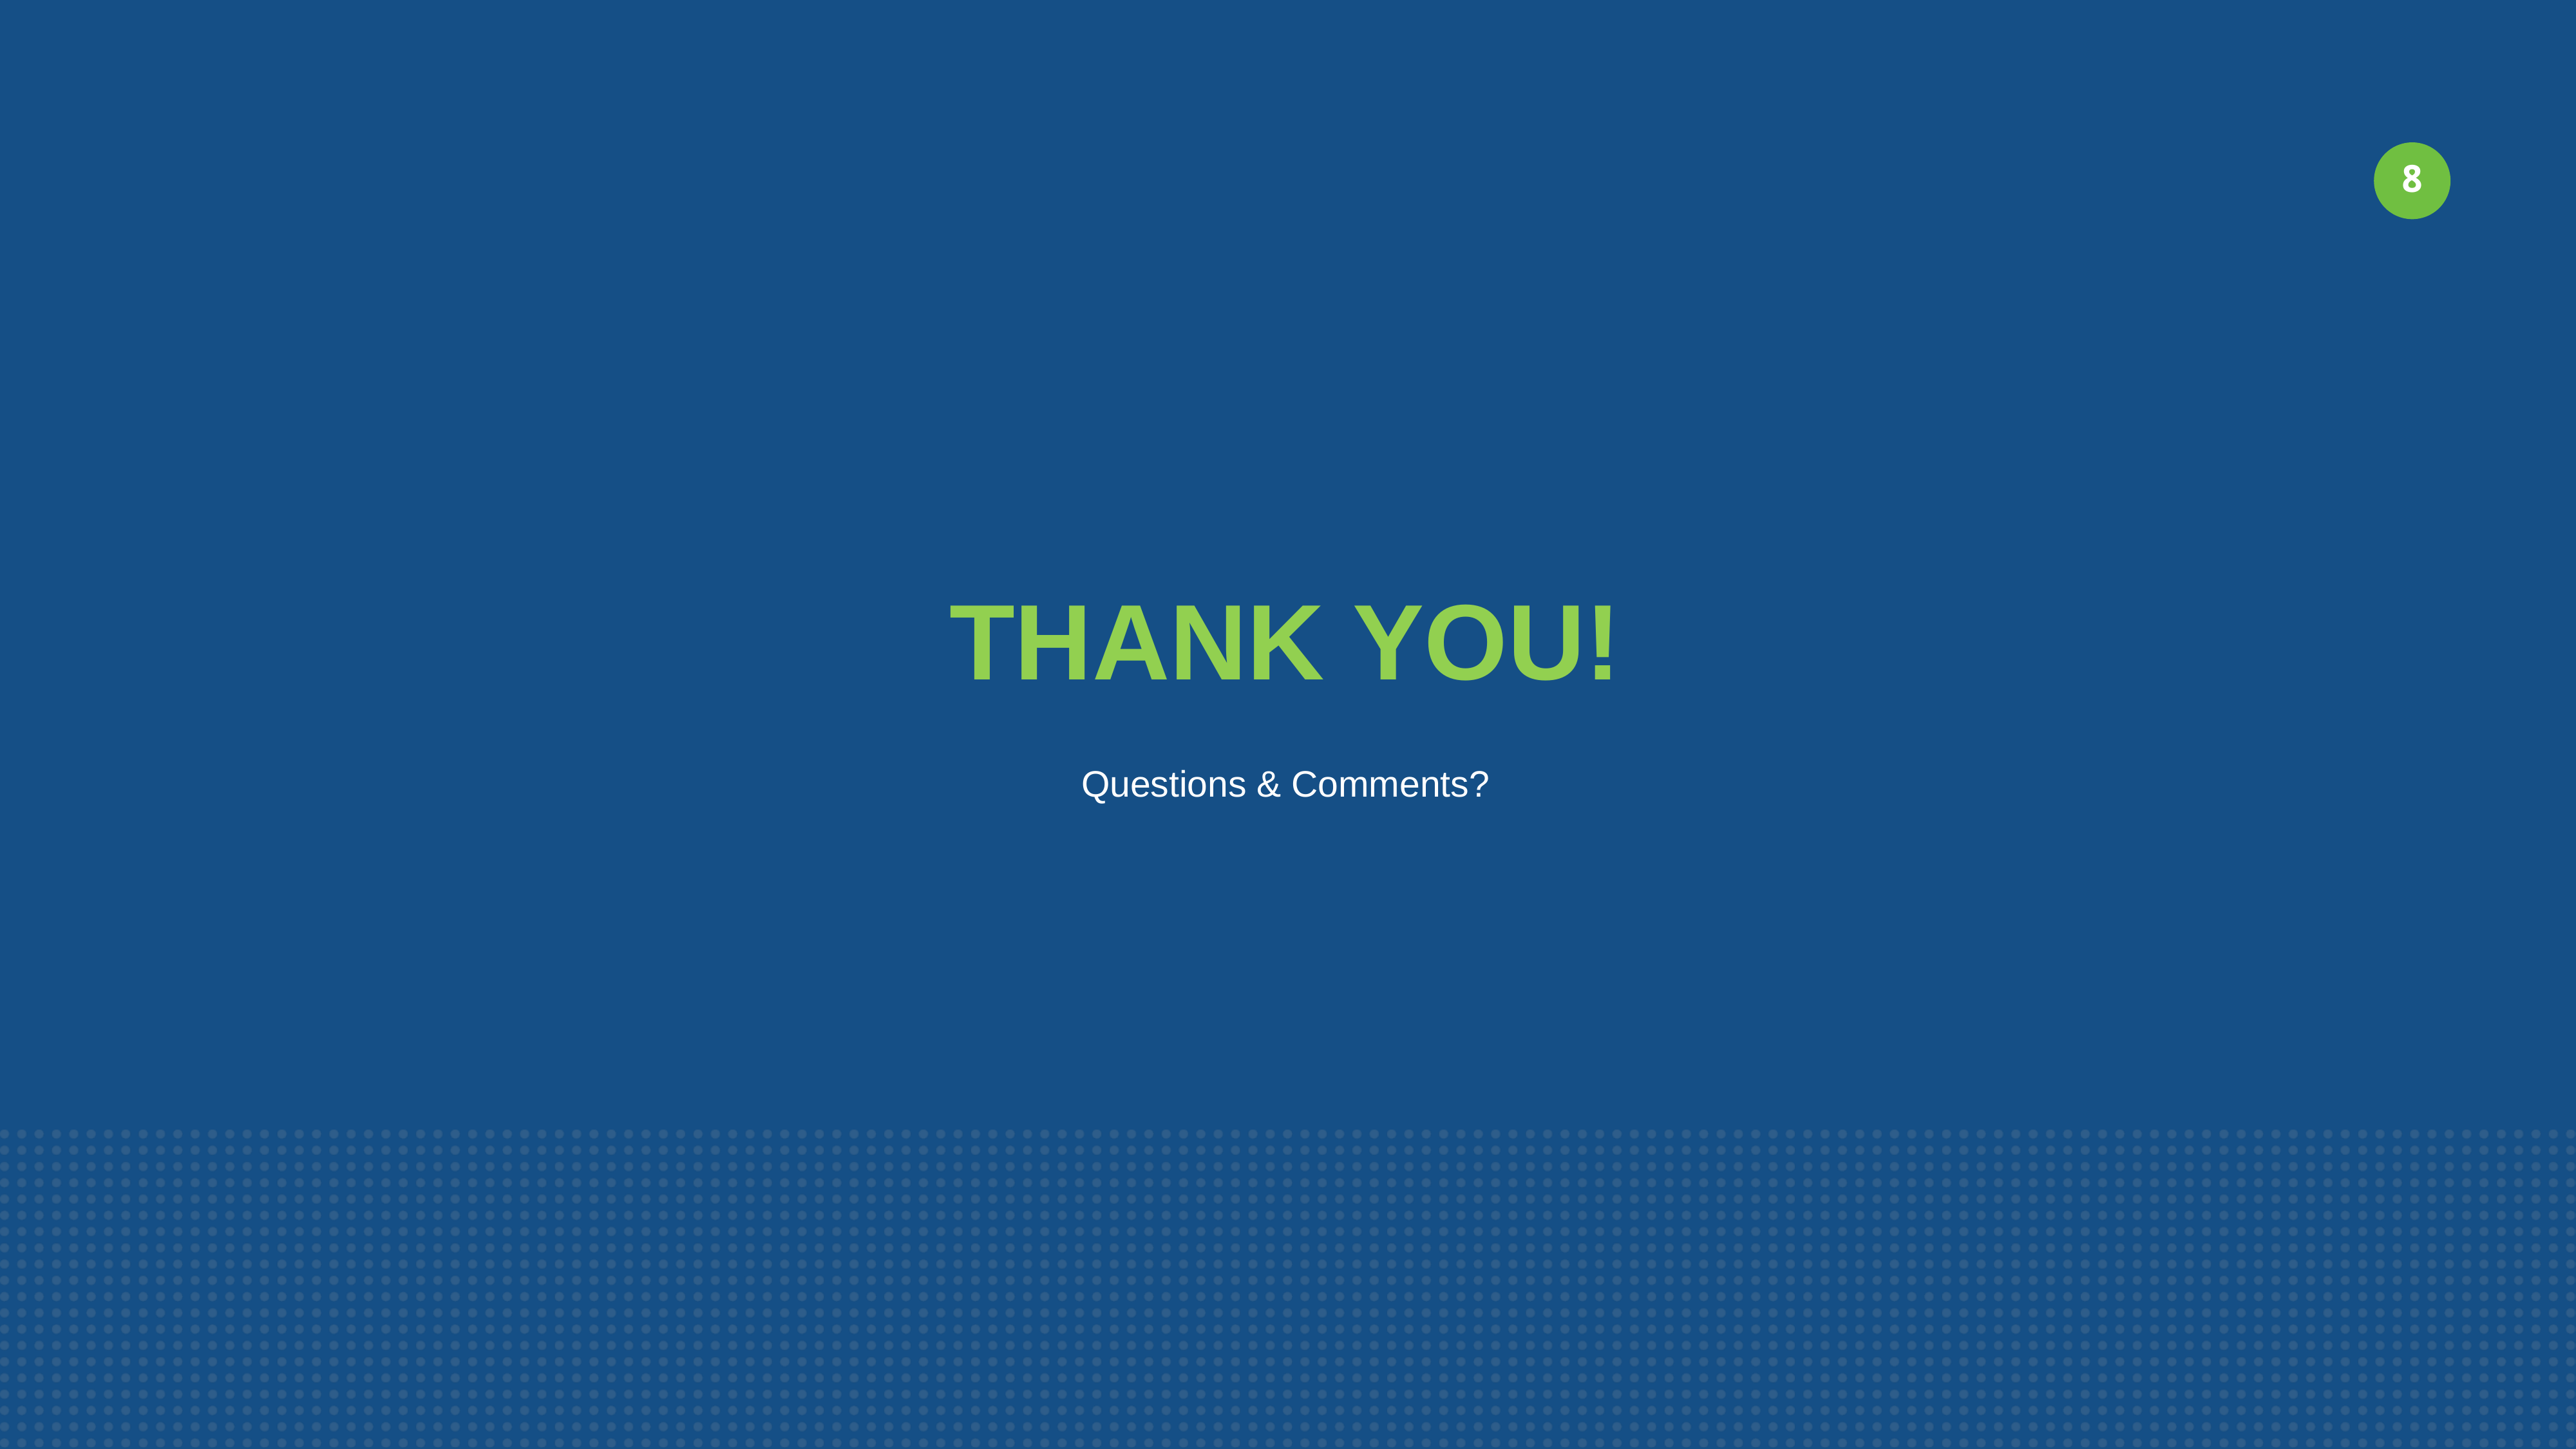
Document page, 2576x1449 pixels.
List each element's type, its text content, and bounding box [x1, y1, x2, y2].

list Questions & Comments? [175, 732, 2397, 810]
picture [0, 1130, 2576, 1449]
slide_number 8 [2374, 142, 2451, 220]
title THANK YOU! [175, 554, 2397, 708]
